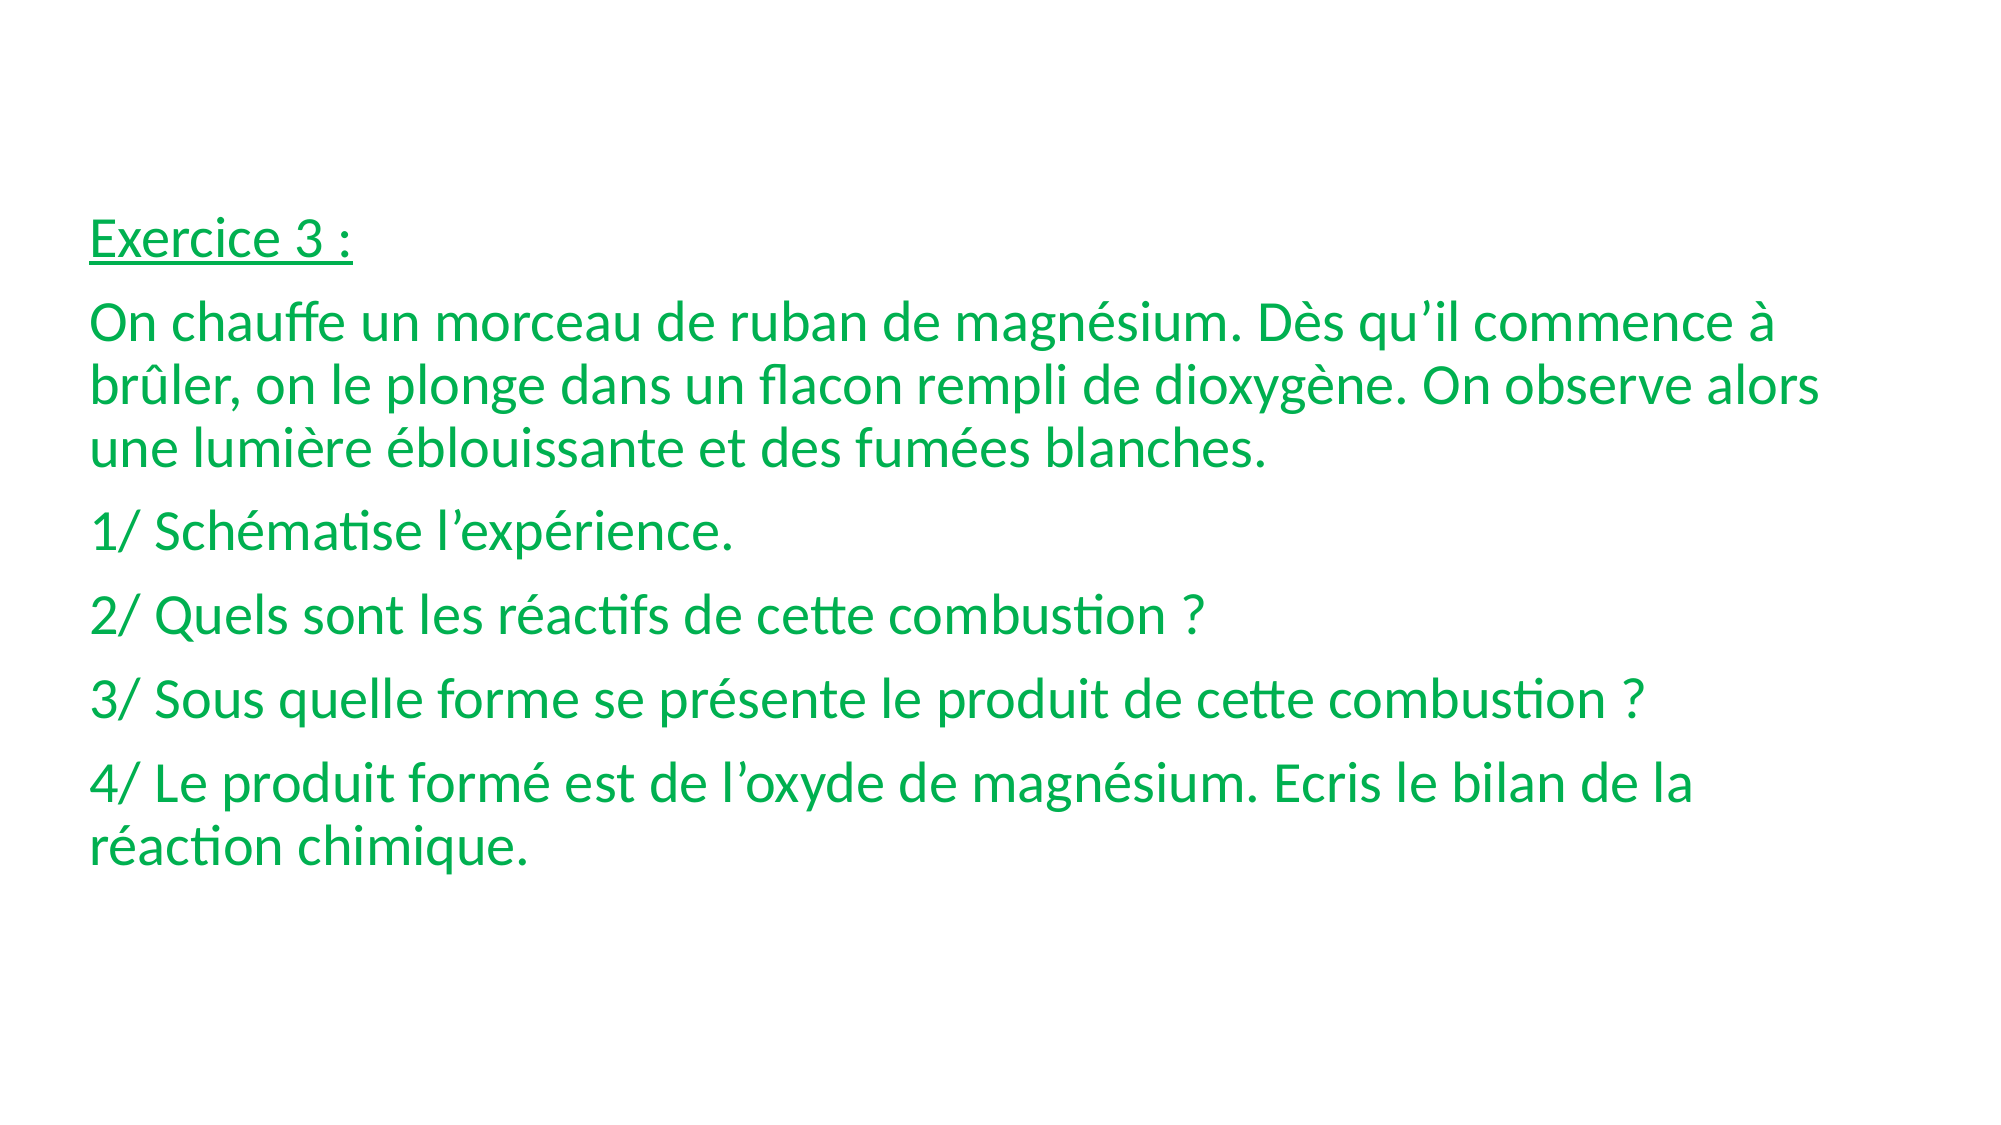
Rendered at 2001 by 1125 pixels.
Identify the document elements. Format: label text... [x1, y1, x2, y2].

list Exercice 3 : On chauffe un morceau de ruban de magnésium. Dès qu’il commence à brûler, on le plonge dans un flacon rempli de dioxygène. On observe alors une lumière éblouissante et des fumées blanches. 1/ Schématise l’expérience. 2/ Quels sont les réactifs de cette combustion ? 3/ Sous quelle forme se présente le produit de cette combustion ? 4/ Le produit formé est de l’oxyde de magnésium. Ecris le bilan de la réaction chimique. [74, 199, 1842, 1125]
